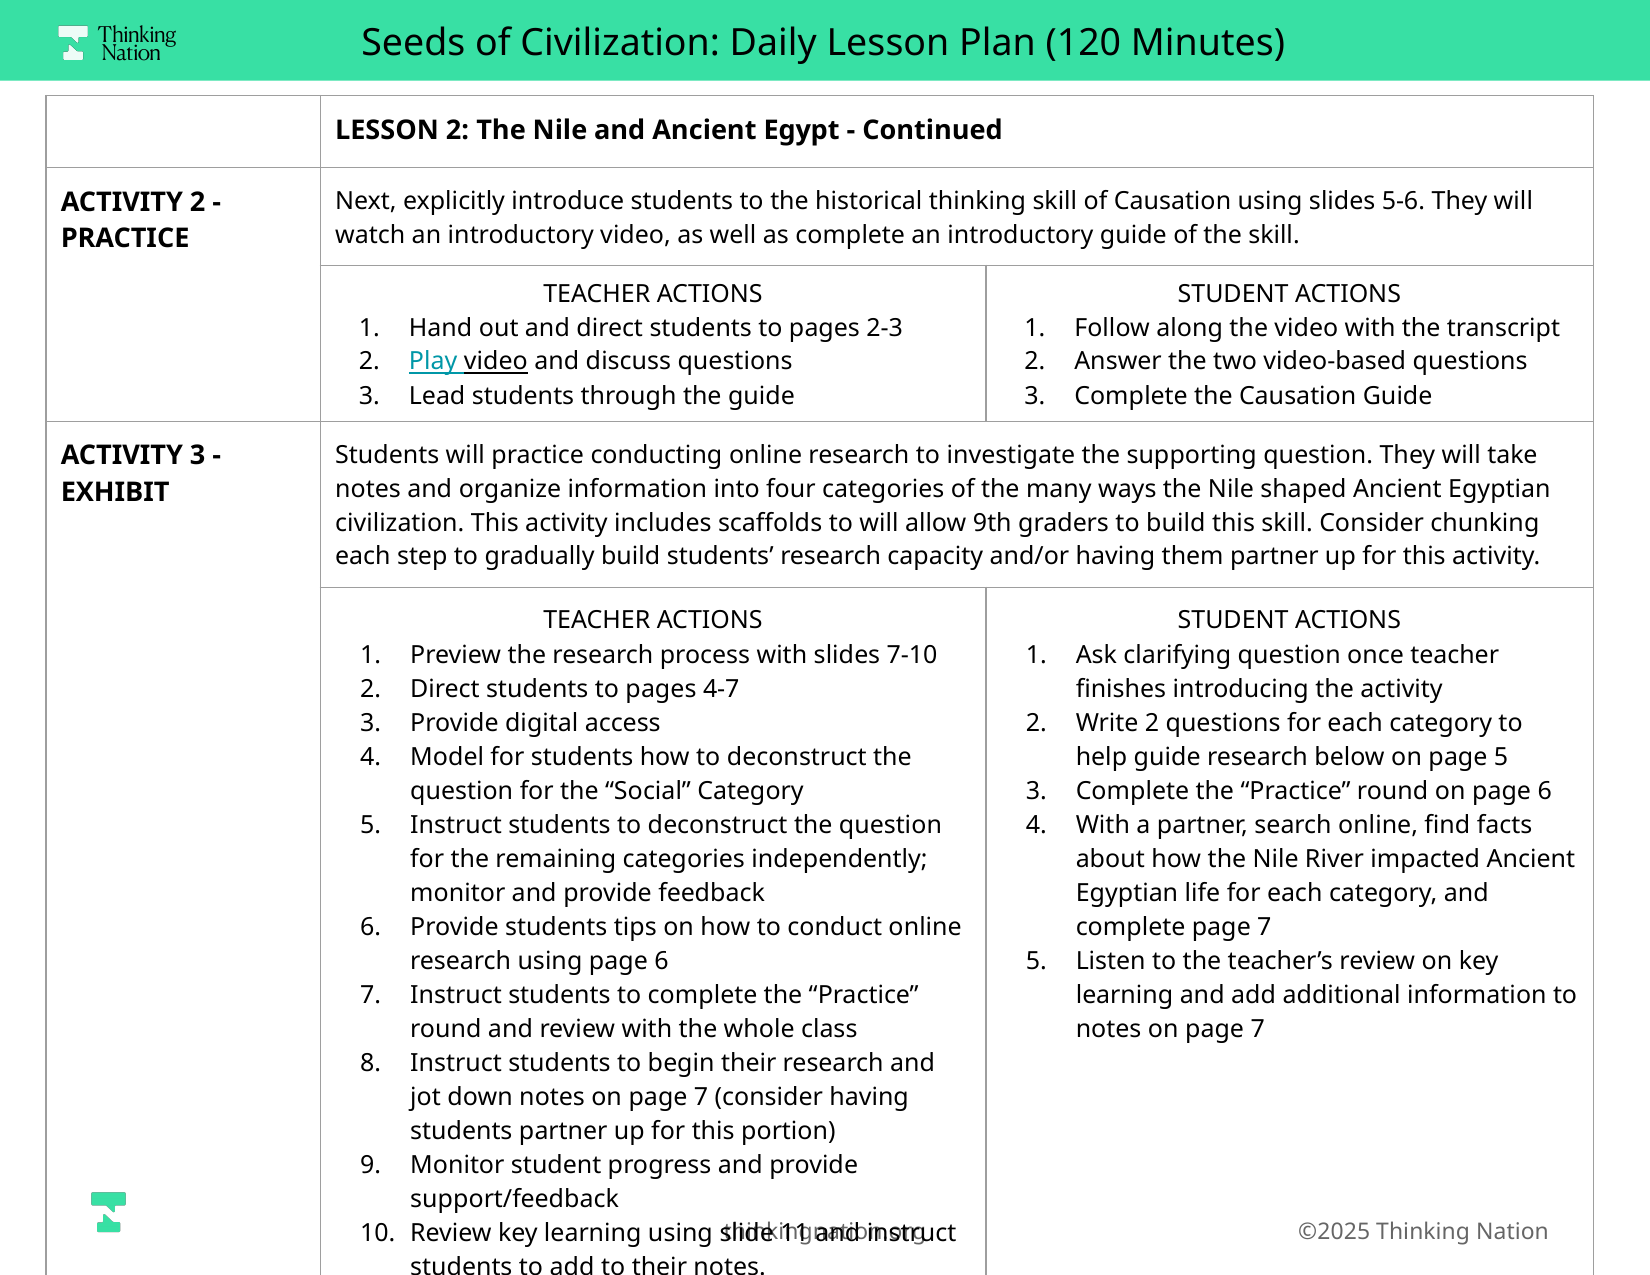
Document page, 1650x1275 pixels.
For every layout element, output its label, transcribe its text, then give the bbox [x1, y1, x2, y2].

table_cell Next, explicitly introduce students to the historical thinking skill of Causation using slides 5-6. They will watch an introductory video, as well as complete an introductory guide of the skill. [321, 168, 1593, 265]
text_box Seeds of Civilization: Daily Lesson Plan (120 Minutes) [0, 0, 1650, 81]
table_cell TEACHER ACTIONS Preview the research process with slides 7-10 Direct students to pages 4-7 Provide digital access Model for students how to deconstruct the question for the “Social” Category Instruct students to deconstruct the question for the remaining categories independently; monitor and provide feedback Provide students tips on how to conduct online research using page 6 Instruct students to complete the “Practice” round and review with the whole class Instruct students to begin their research and jot down notes on page 7 (consider having students partner up for this portion) Monitor student progress and provide support/feedback Review key learning using slide 11 and instruct students to add to their notes. [321, 588, 985, 1275]
table_header [47, 96, 320, 167]
table_cell ACTIVITY 2 - PRACTICE [47, 168, 320, 421]
table_cell STUDENT ACTIONS Follow along the video with the transcript Answer the two video-based questions Complete the Causation Guide [987, 266, 1593, 421]
picture [80, 1184, 136, 1240]
picture [45, 14, 180, 85]
table_cell STUDENT ACTIONS Ask clarifying question once teacher finishes introducing the activity Write 2 questions for each category to help guide research below on page 5 Complete the “Practice” round on page 6 With a partner, search online, find facts about how the Nile River impacted Ancient Egyptian life for each category, and complete page 7 Listen to the teacher’s review on key learning and add additional information to notes on page 7 [987, 588, 1593, 1275]
table_cell ACTIVITY 3 - EXHIBIT [47, 422, 320, 1275]
table_cell TEACHER ACTIONS Hand out and direct students to pages 2-3 Play video and discuss questions Lead students through the guide [321, 266, 985, 421]
table_header LESSON 2: The Nile and Ancient Egypt - Continued [321, 96, 1593, 167]
table_cell Students will practice conducting online research to investigate the supporting question. They will take notes and organize information into four categories of the many ways the Nile shaped Ancient Egyptian civilization. This activity includes scaffolds to will allow 9th graders to build this skill. Consider chunking each step to gradually build students’ research capacity and/or having them partner up for this activity. [321, 422, 1593, 587]
